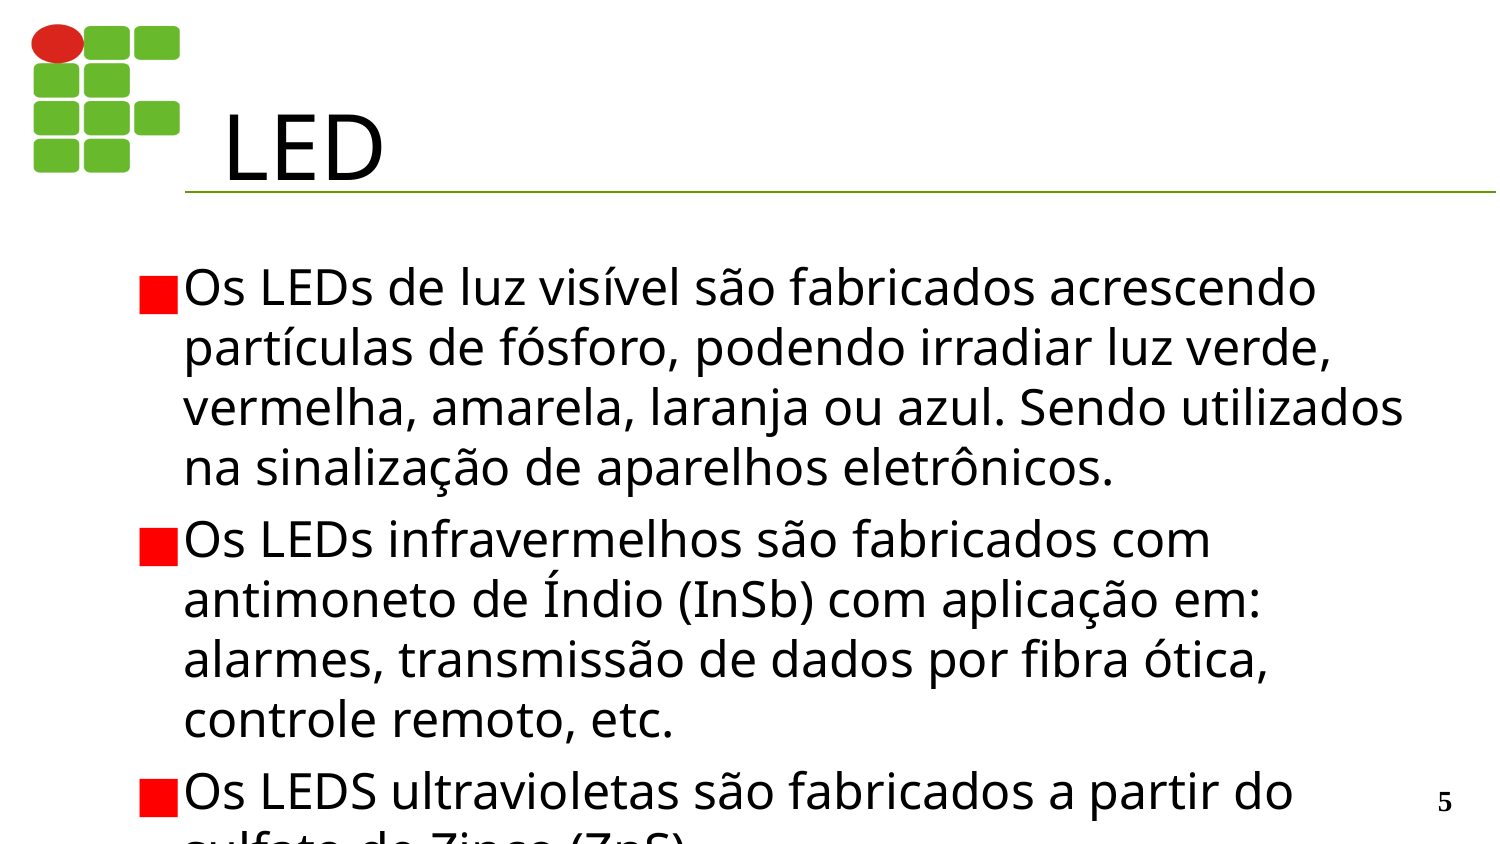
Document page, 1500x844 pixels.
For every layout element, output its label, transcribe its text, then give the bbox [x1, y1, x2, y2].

list Os LEDs de luz visível são fabricados acrescendo partículas de fósforo, podendo irradiar luz verde, vermelha, amarela, laranja ou azul. Sendo utilizados na sinalização de aparelhos eletrônicos. Os LEDs infravermelhos são fabricados com antimoneto de Índio (InSb) com aplicação em: alarmes, transmissão de dados por fibra ótica, controle remoto, etc. Os LEDS ultravioletas são fabricados a partir do sulfato de Zinco (ZnS). [46, 248, 1469, 774]
picture [29, 23, 182, 174]
text_box ‹#› [1155, 774, 1468, 825]
title LED [206, 26, 1468, 207]
